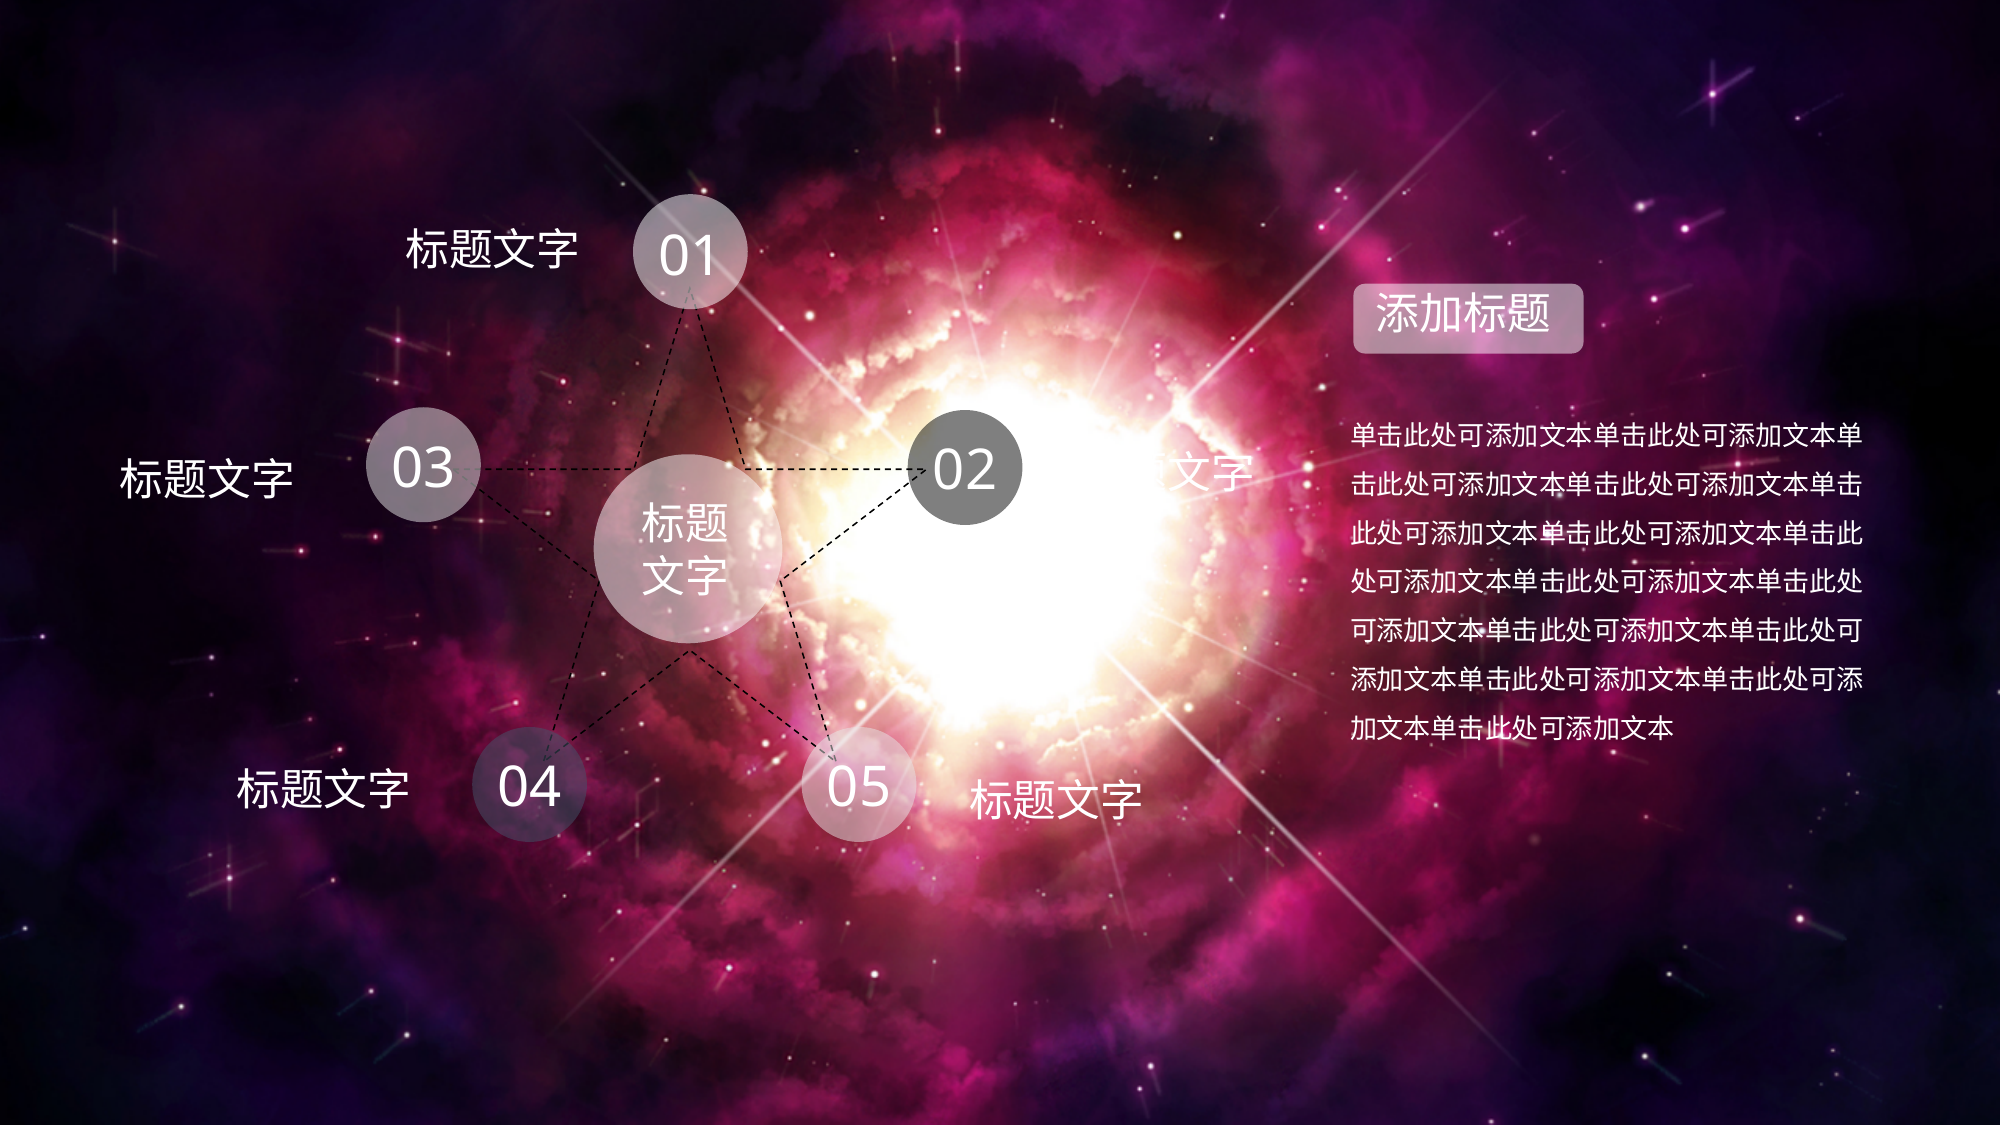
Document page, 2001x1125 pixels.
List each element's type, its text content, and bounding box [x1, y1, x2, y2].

picture [0, 0, 2000, 1125]
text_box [1353, 278, 1584, 354]
text_box 单击此处可添加文本单击此处可添加文本单击此处可添加文本单击此处可添加文本单击此处可添加文本单击此处可添加文本单击此处可添加文本单击此处可添加文本单击此处可添加文本单击此处可添加文本单击此处可添加文本单击此处可添加文本单击此处可添加文本单击此处可添加文本 [1335, 394, 1892, 849]
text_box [102, 194, 1271, 842]
